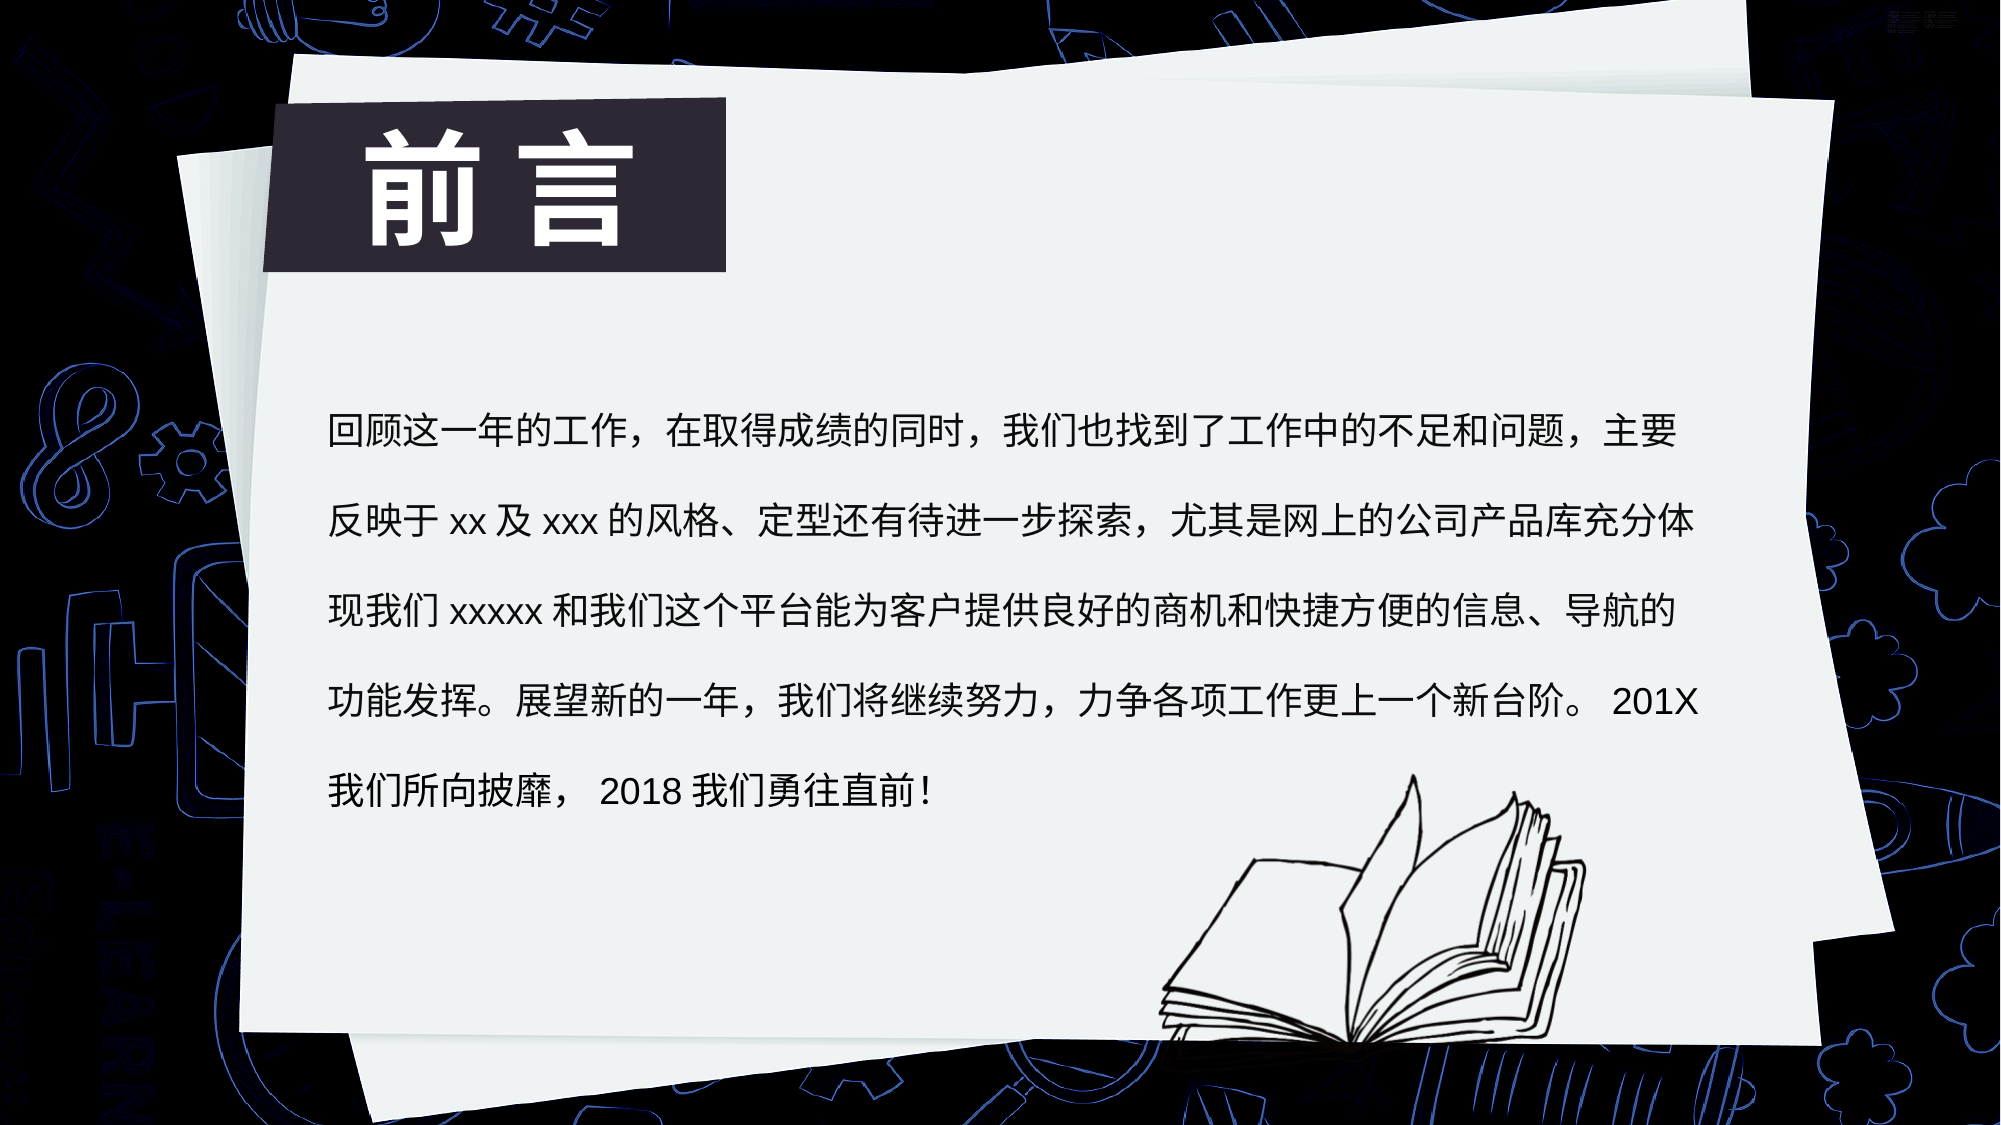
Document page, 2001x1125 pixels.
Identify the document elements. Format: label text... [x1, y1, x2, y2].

text_box 前 言 [328, 103, 671, 269]
text_box [262, 97, 726, 273]
text_box 回顾这一年的工作，在取得成绩的同时，我们也找到了工作中的不足和问题，主要反映于xx及xxx的风格、定型还有待进一步探索，尤其是网上的公司产品库充分体现我们xxxxx和我们这个平台能为客户提供良好的商机和快捷方便的信息、导航的功能发挥。展望新的一年，我们将继续努力，力争各项工作更上一个新台阶。201X我们所向披靡，2018我们勇往直前！ [312, 354, 1725, 910]
picture [0, 0, 2001, 1125]
